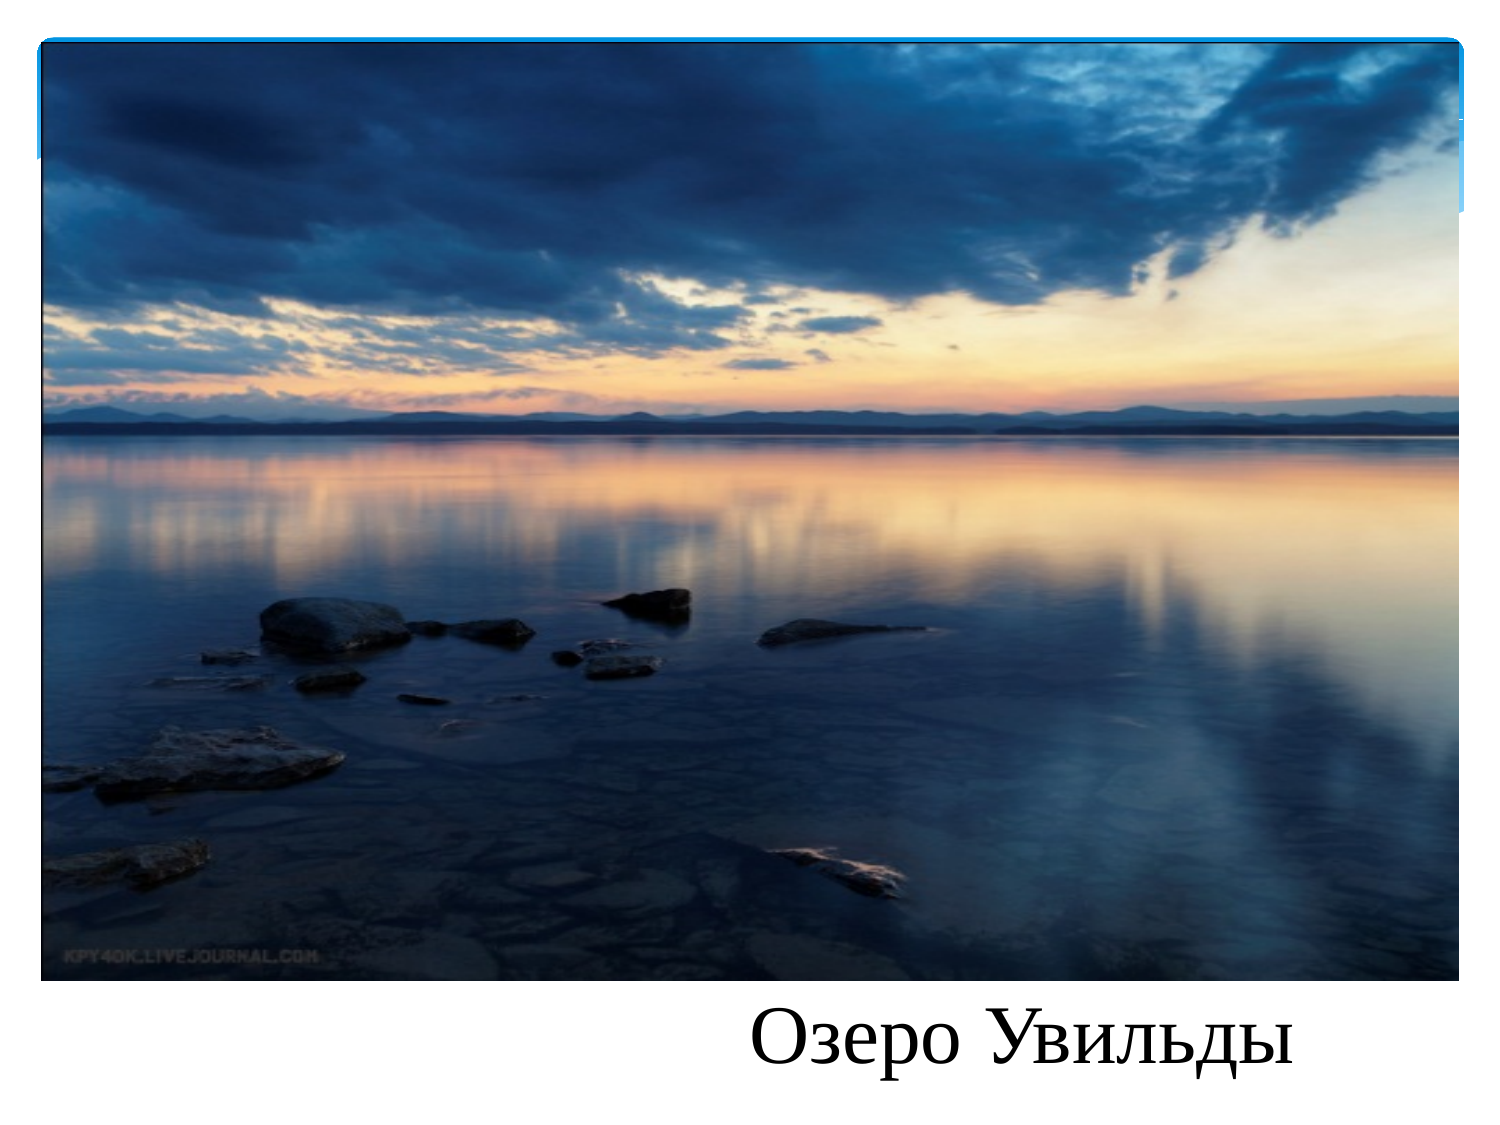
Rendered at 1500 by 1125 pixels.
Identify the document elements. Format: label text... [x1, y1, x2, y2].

picture [41, 42, 1459, 982]
text_box Озеро Увильды [584, 990, 1459, 1088]
